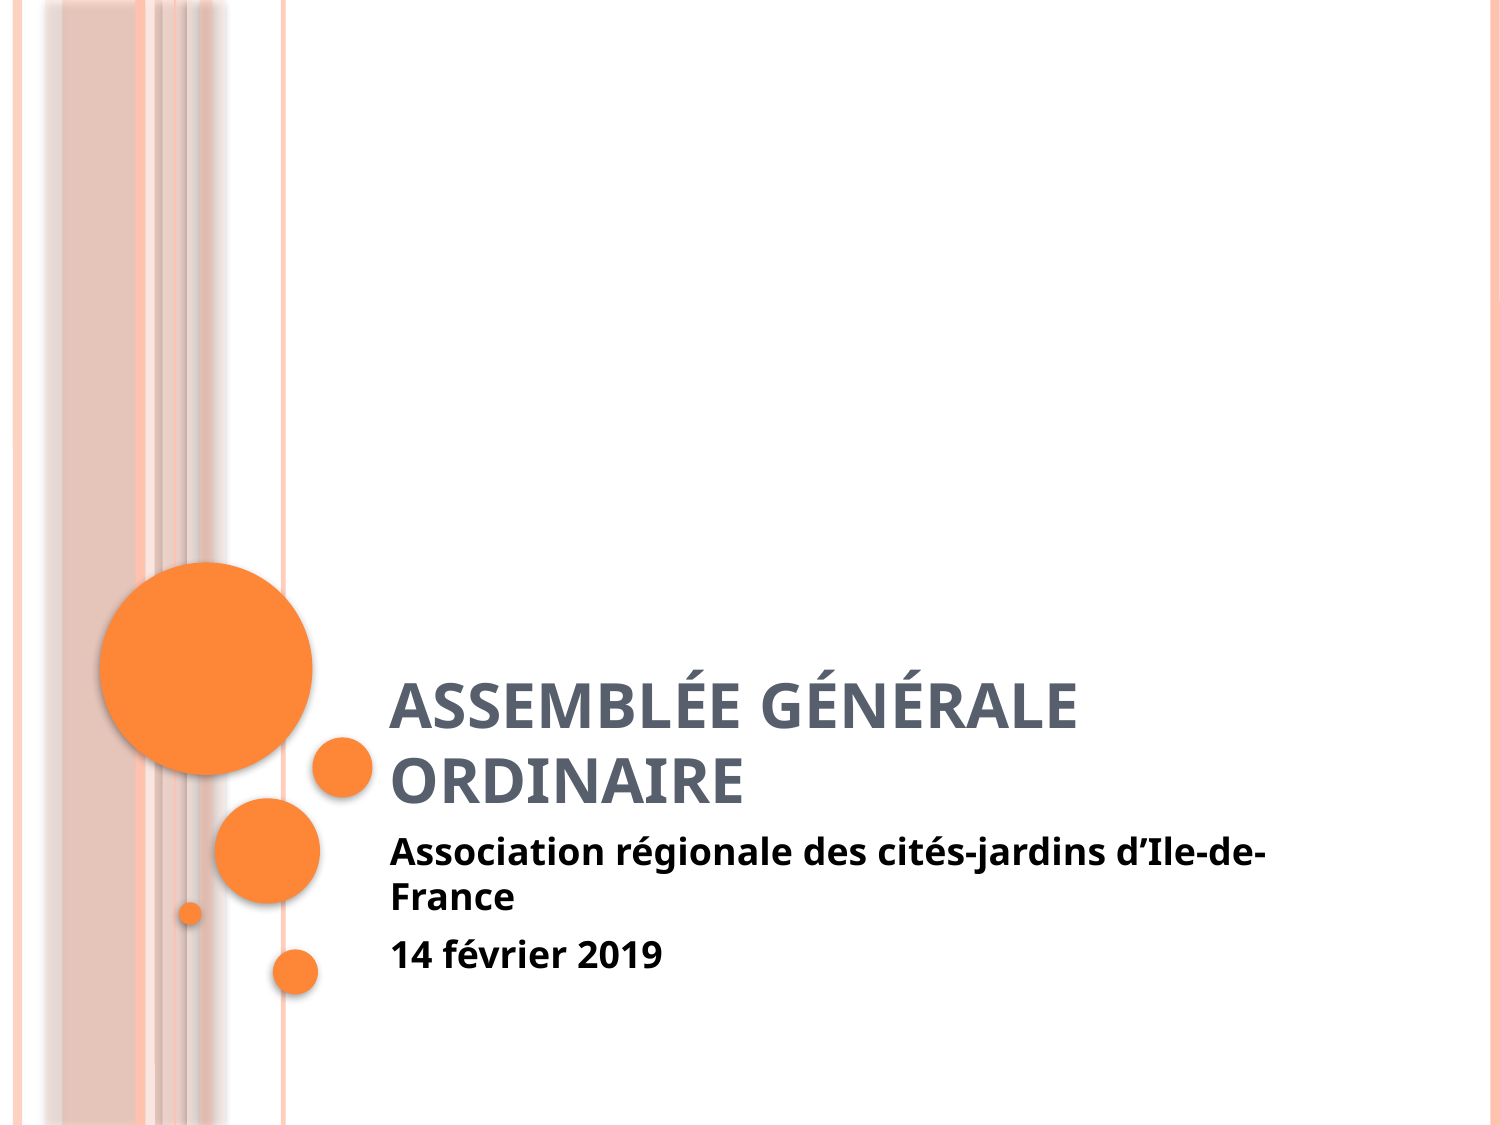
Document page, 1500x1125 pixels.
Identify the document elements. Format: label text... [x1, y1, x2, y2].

subtitle Association régionale des cités-jardins d’Ile-de-France 14 février 2019 [375, 820, 1388, 1046]
title Assemblée générale ordinaire [375, 512, 1388, 820]
